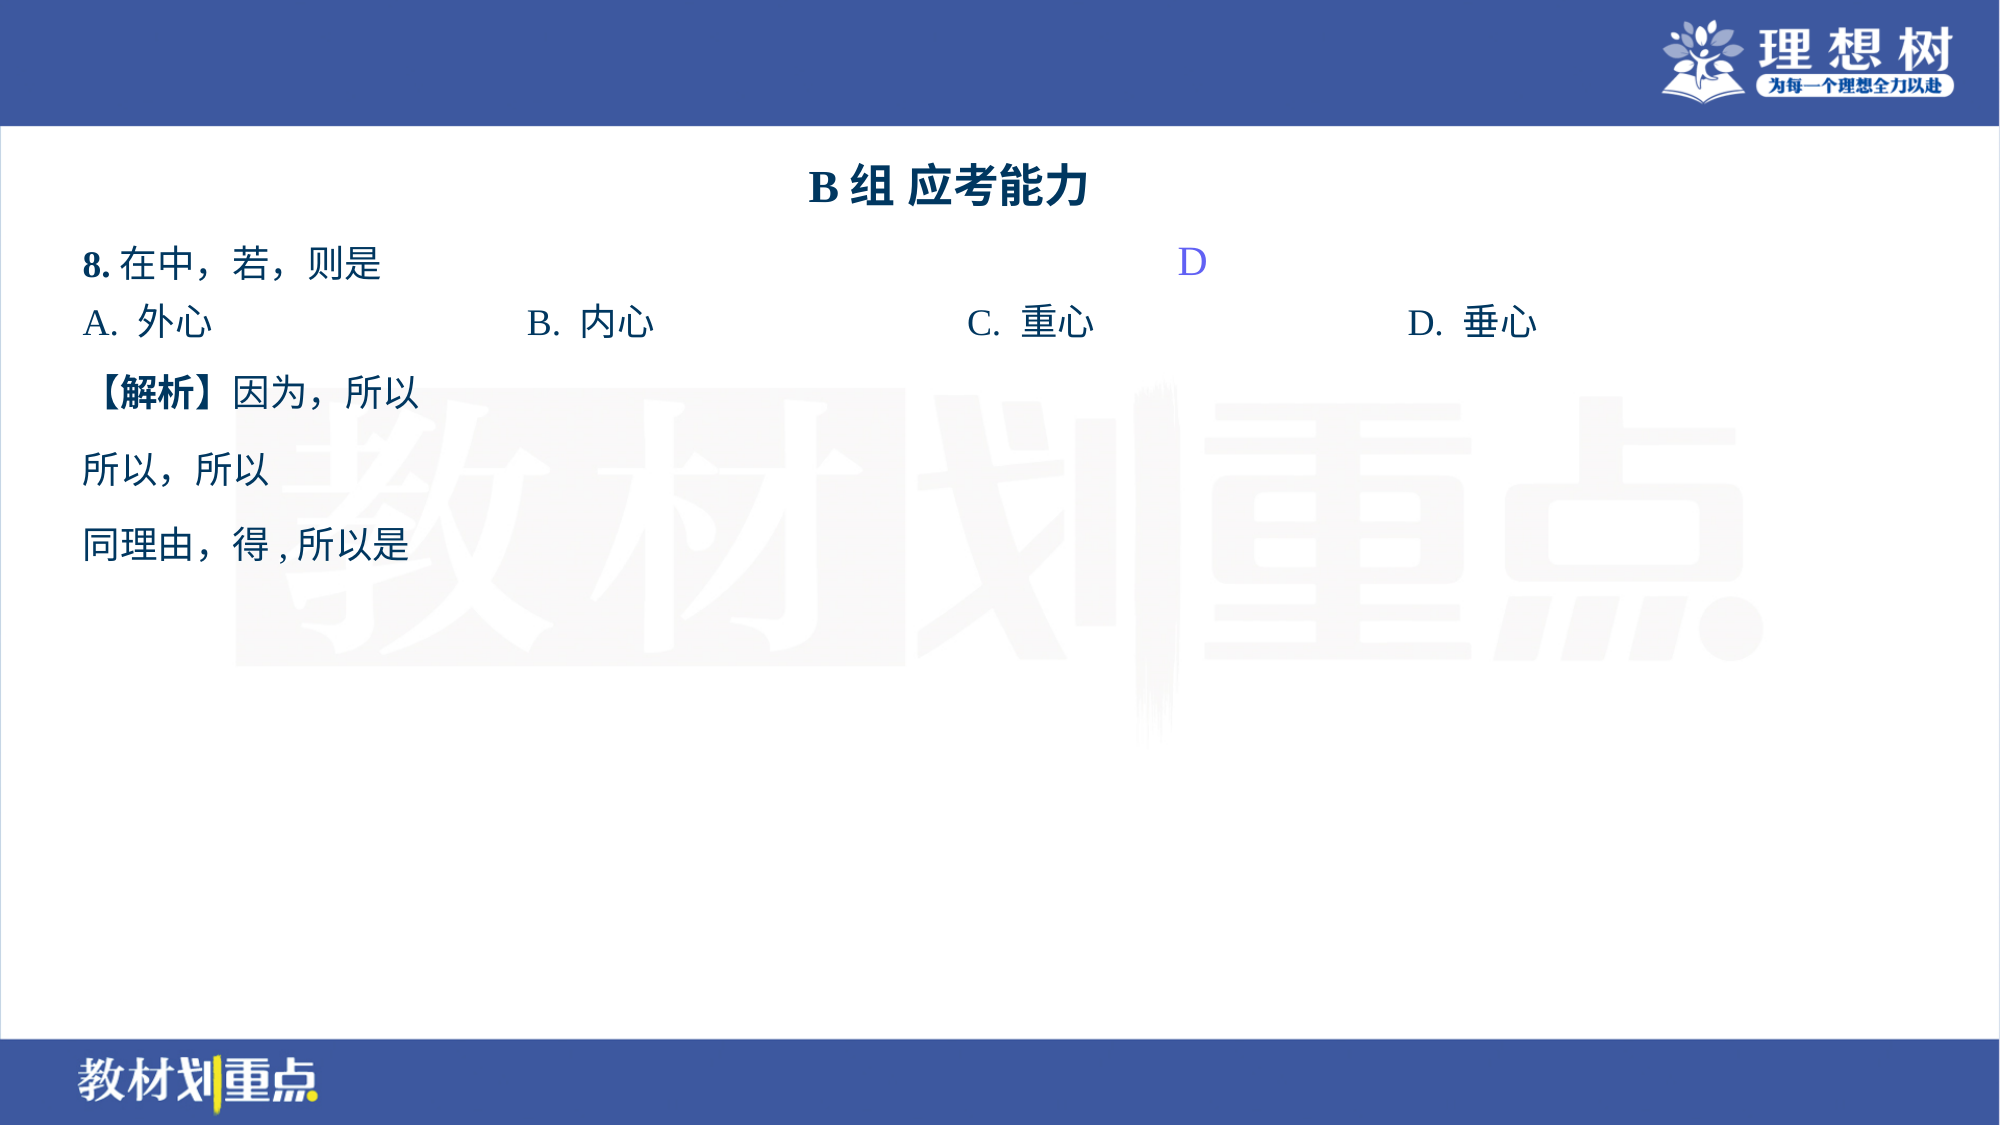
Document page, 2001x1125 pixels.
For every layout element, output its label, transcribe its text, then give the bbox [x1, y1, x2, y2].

text_box D [1162, 231, 1223, 276]
text_box B组 应考能力 [82, 129, 1817, 270]
picture [0, 0, 2000, 1125]
text_box A. 外心 B. 内心 C. 重心 D. 垂心 [82, 276, 1817, 336]
